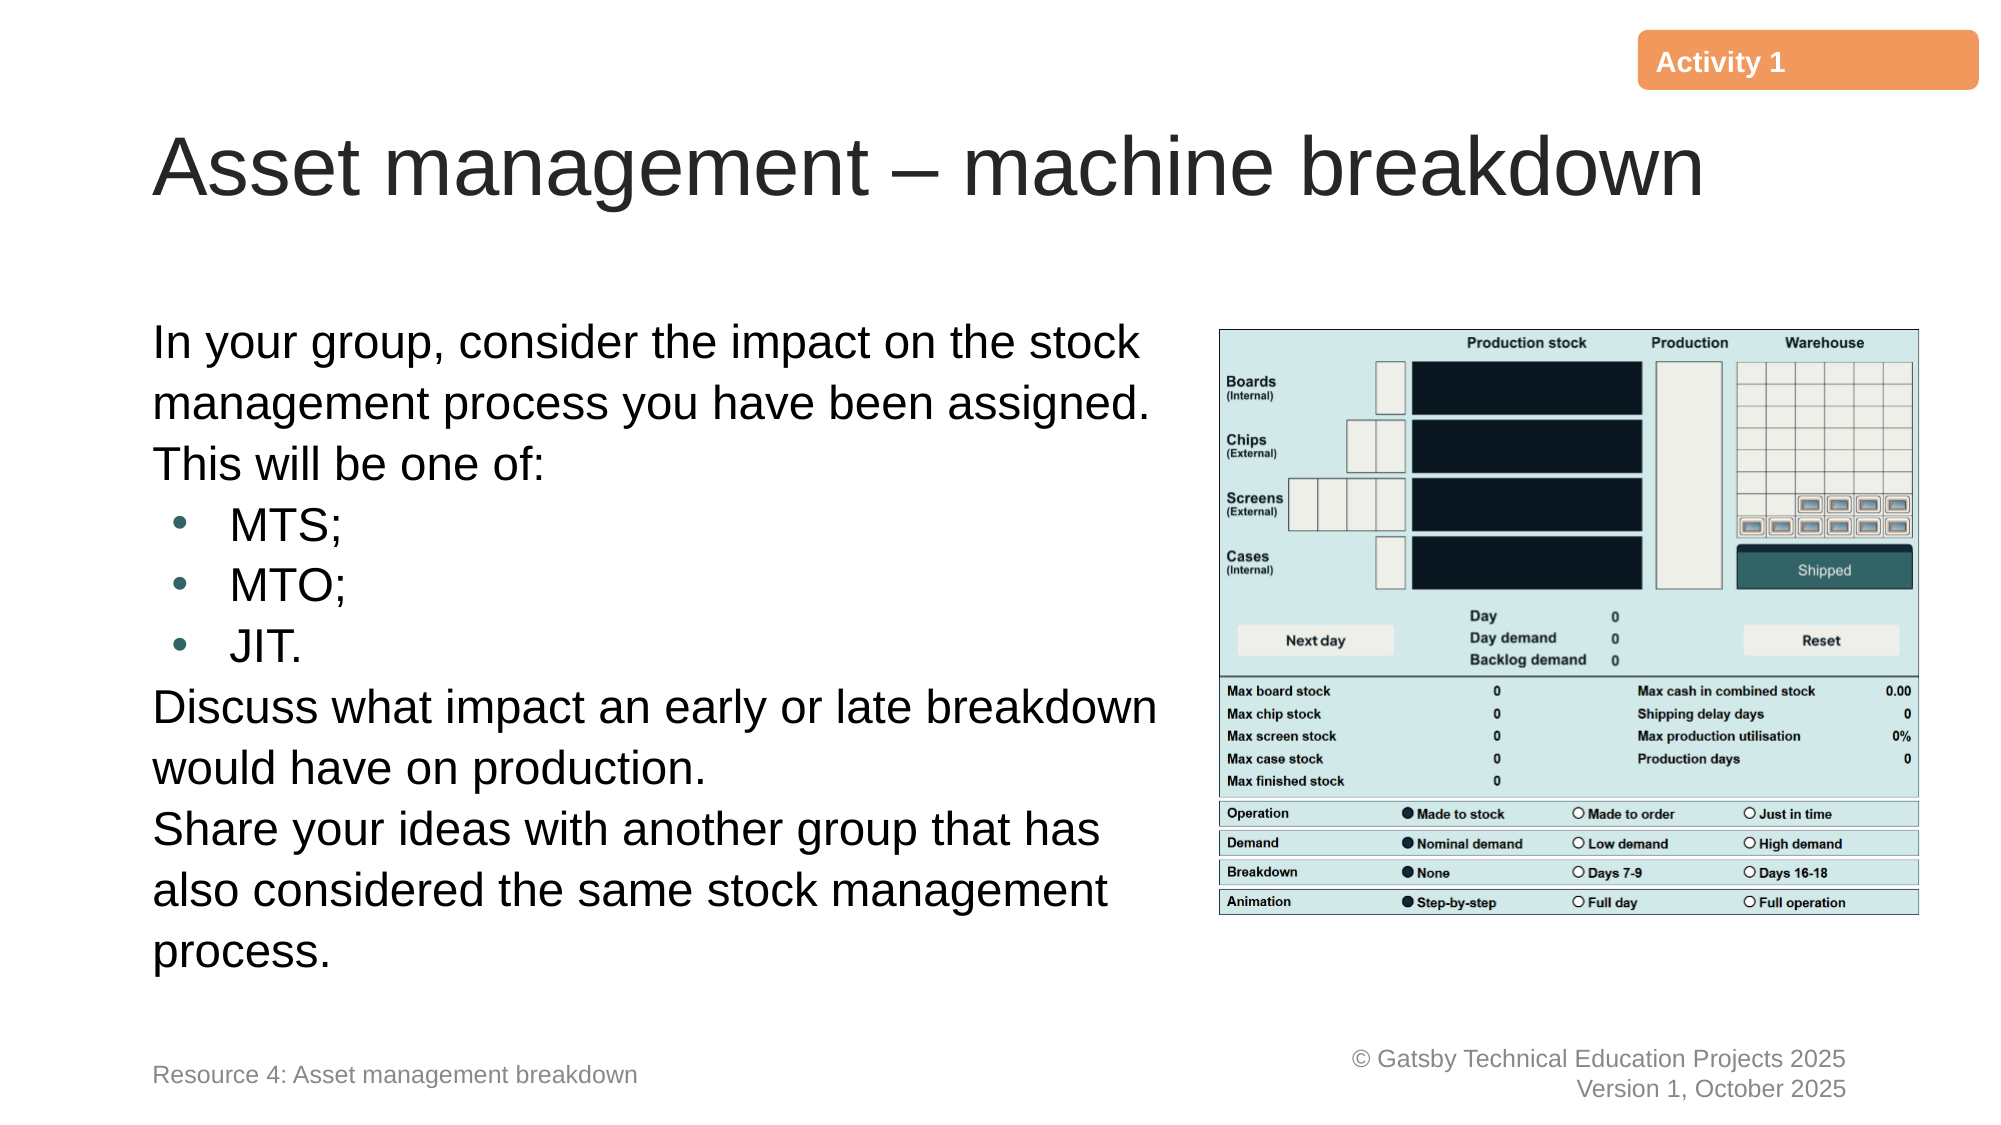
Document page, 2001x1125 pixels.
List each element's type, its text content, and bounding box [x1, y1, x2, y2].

text_box Activity 1 [1637, 29, 1979, 90]
list In your group, consider the impact on the stock management process you have been assigned. This will be one of: MTS; MTO; JIT. Discuss what impact an early or late breakdown would have on production. Share your ideas with another group that has also considered the same stock management process. [137, 299, 1187, 1014]
title Asset management – machine breakdown [137, 59, 1863, 278]
list Resource 4: Asset management breakdown [137, 1042, 829, 1103]
picture [1217, 328, 1922, 919]
